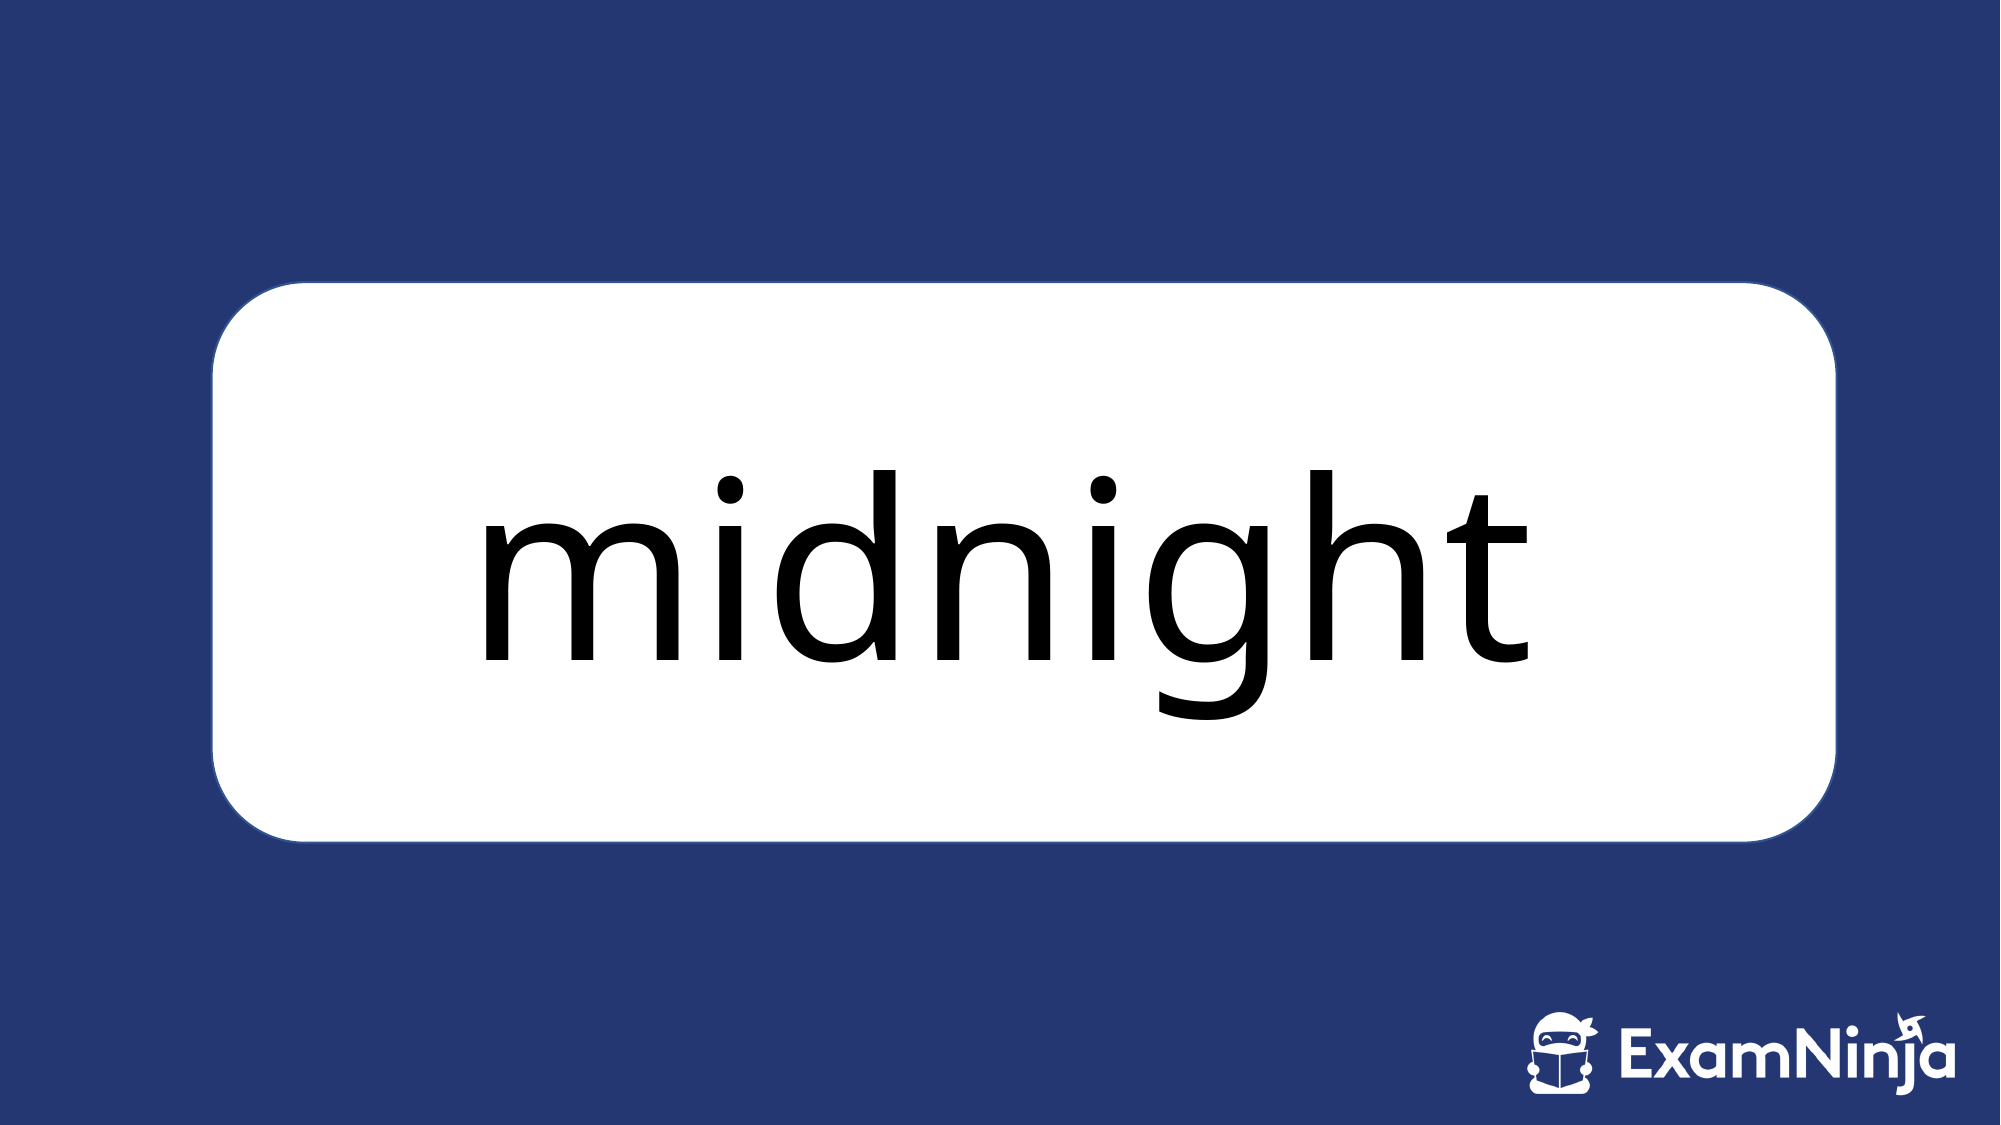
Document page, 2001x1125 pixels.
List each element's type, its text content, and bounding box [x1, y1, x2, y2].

text_box [210, 281, 1838, 403]
text_box midnight [143, 403, 1857, 719]
picture [1501, 1003, 1979, 1102]
text_box [210, 719, 1838, 844]
